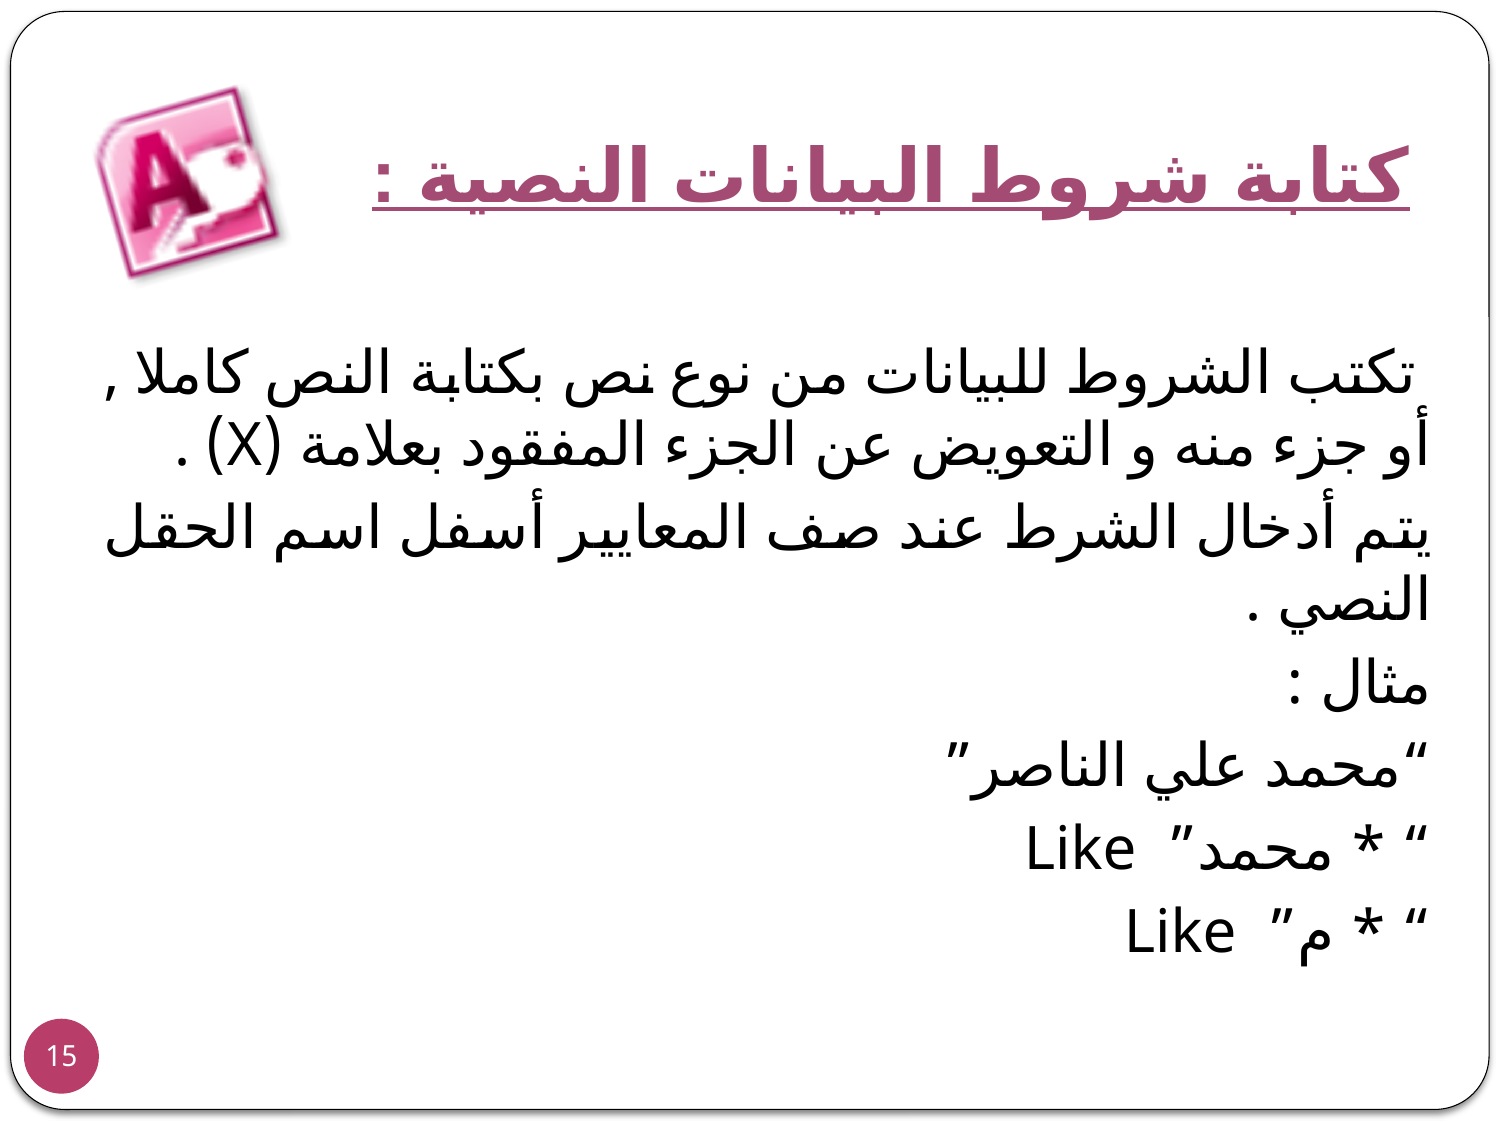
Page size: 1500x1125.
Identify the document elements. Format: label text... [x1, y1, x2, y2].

title كتابة شروط البيانات النصية : [150, 45, 1425, 233]
list تكتب الشروط للبيانات من نوع نص بكتابة النص كاملا , أو جزء منه و التعويض عن الجزء المفقود بعلامة (X) . يتم أدخال الشرط عند صف المعايير أسفل اسم الحقل النصي . مثال : “محمد علي الناصر” “ * محمد” Like “ * م” Like [88, 326, 1447, 1022]
slide_number 15 [23, 1018, 99, 1094]
picture [55, 57, 313, 325]
